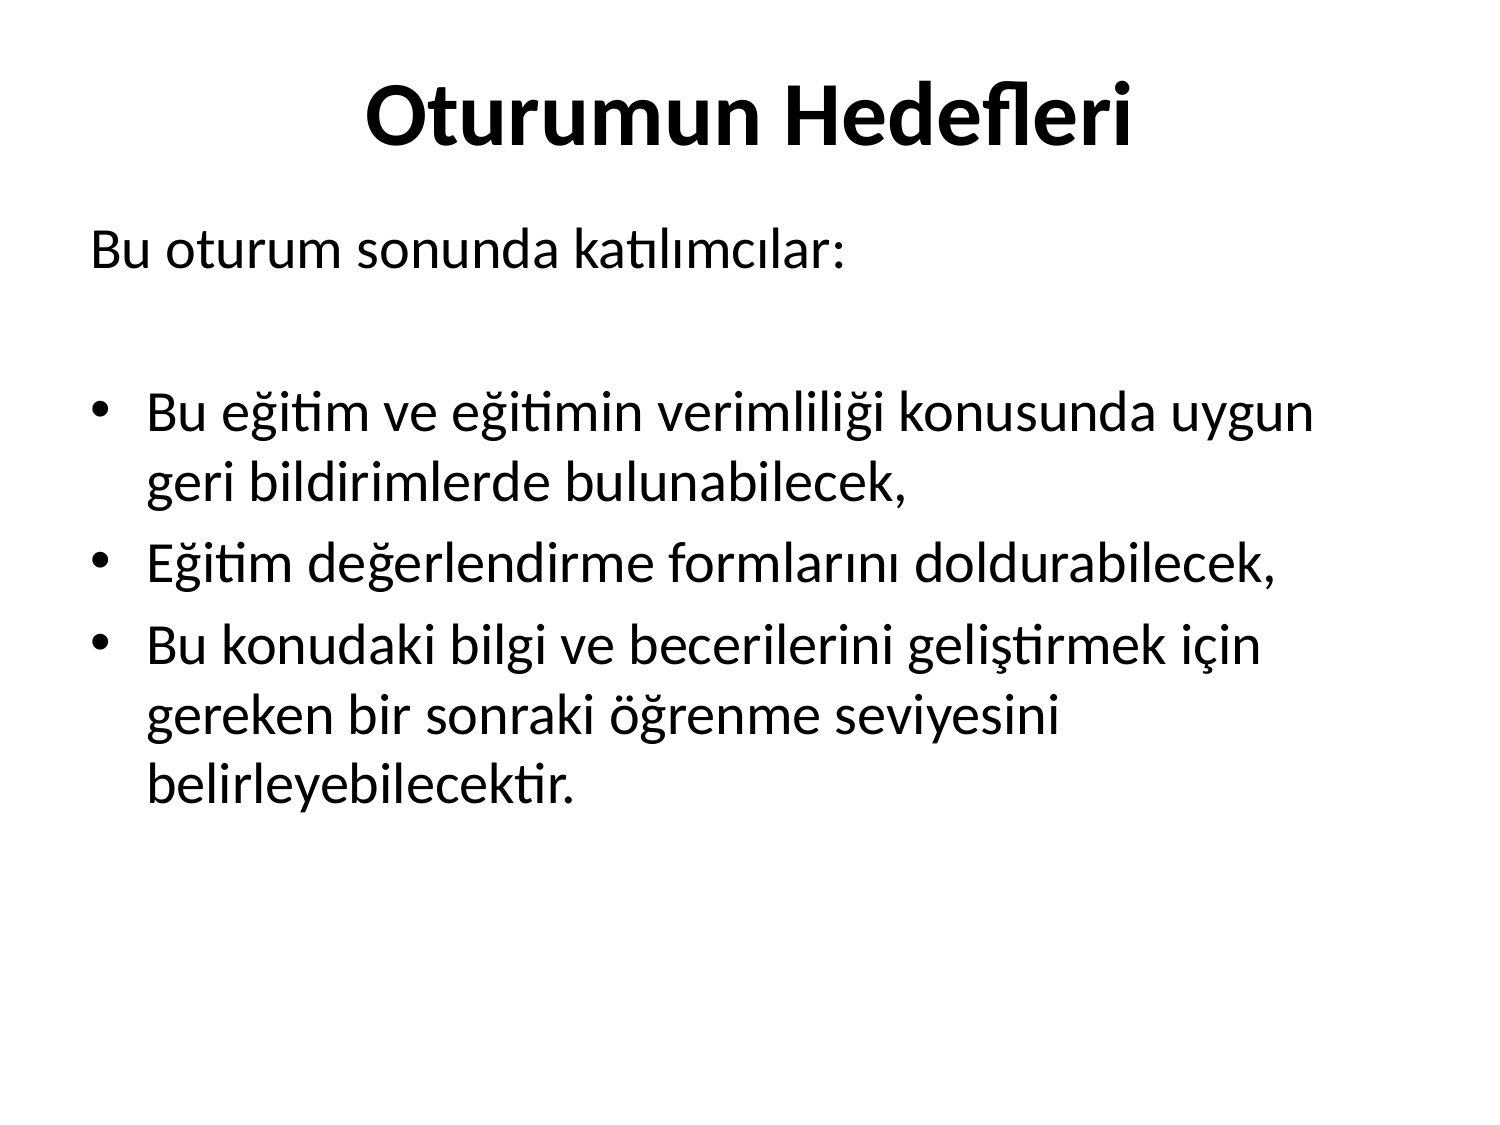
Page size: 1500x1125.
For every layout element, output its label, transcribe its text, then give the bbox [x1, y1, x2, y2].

list Bu oturum sonunda katılımcılar: Bu eğitim ve eğitimin verimliliği konusunda uygun geri bildirimlerde bulunabilecek, Eğitim değerlendirme formlarını doldurabilecek, Bu konudaki bilgi ve becerilerini geliştirmek için gereken bir sonraki öğrenme seviyesini belirleyebilecektir. [75, 202, 1403, 941]
title Oturumun Hedefleri [75, 45, 1425, 172]
